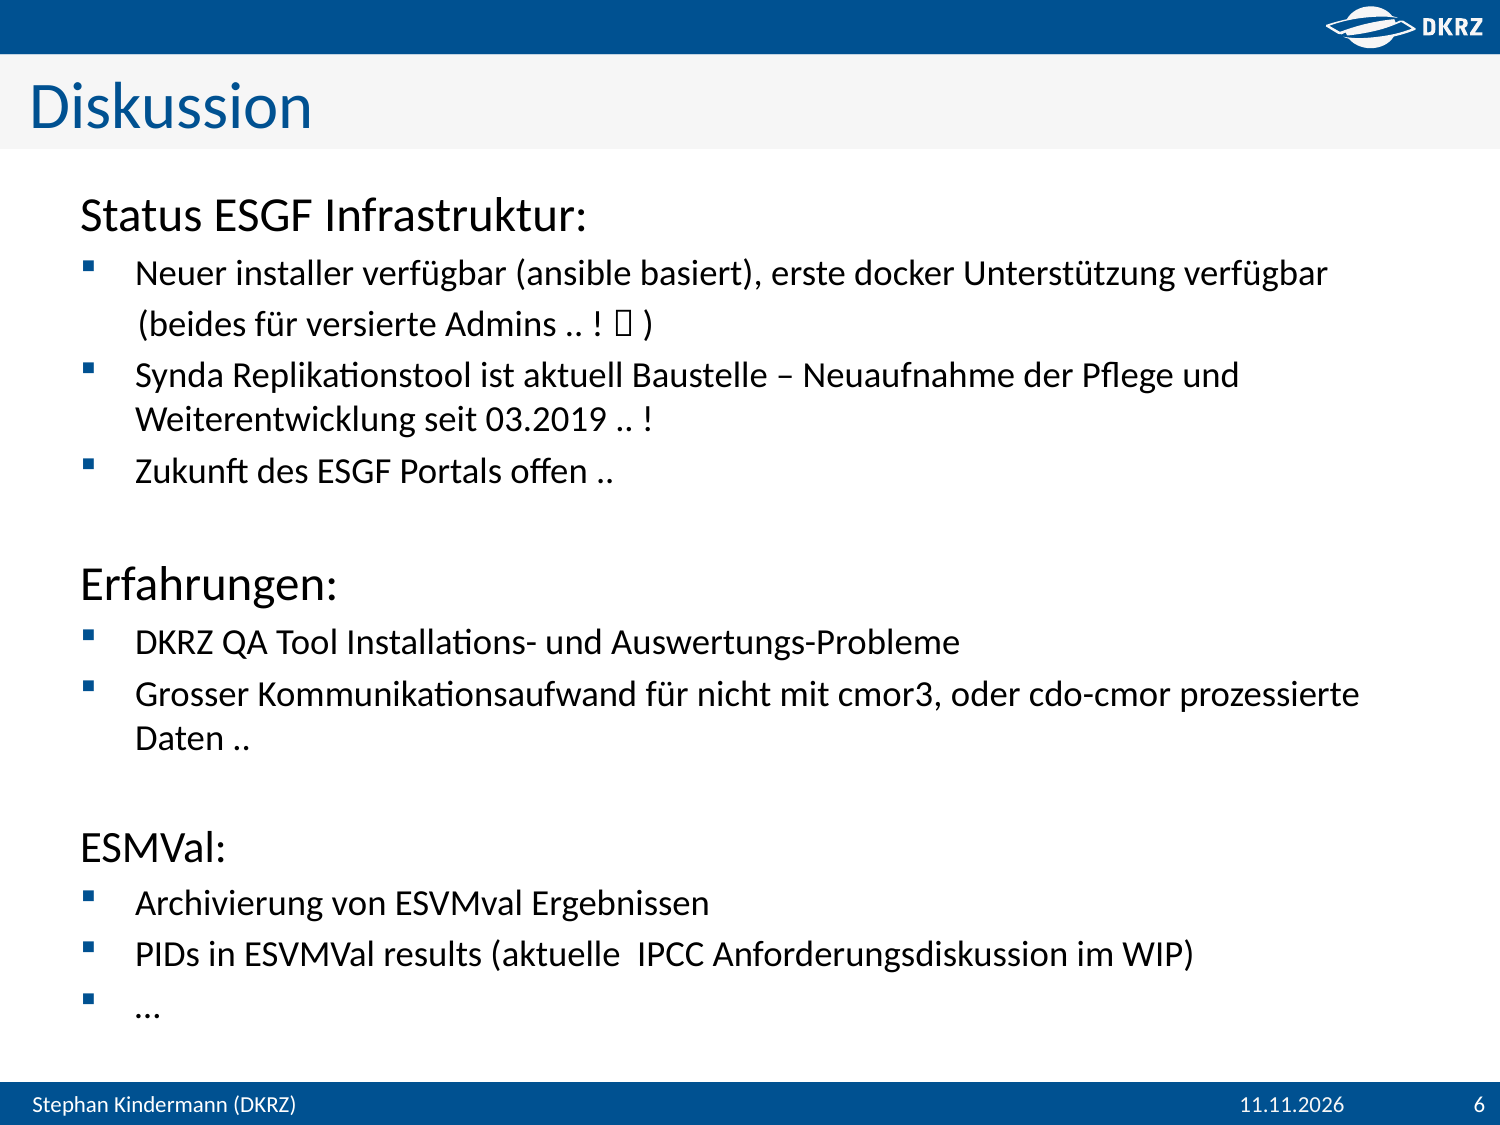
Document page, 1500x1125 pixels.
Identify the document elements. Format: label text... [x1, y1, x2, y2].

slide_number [1187, 1082, 1360, 1125]
slide_number 6 [1376, 1082, 1500, 1125]
list Status ESGF Infrastruktur: Neuer installer verfügbar (ansible basiert), erste docker Unterstützung verfügbar (beides für versierte Admins .. !  ) Synda Replikationstool ist aktuell Baustelle – Neuaufnahme der Pflege und Weiterentwicklung seit 03.2019 .. ! Zukunft des ESGF Portals offen .. Erfahrungen: DKRZ QA Tool Installations- und Auswertungs-Probleme Grosser Kommunikationsaufwand für nicht mit cmor3, oder cdo-cmor prozessierte Daten .. ESMVal: Archivierung von ESVMval Ergebnissen PIDs in ESVMVal results (aktuelle IPCC Anforderungsdiskussion im WIP) … [64, 172, 1414, 1035]
title Diskussion [0, 54, 1500, 149]
